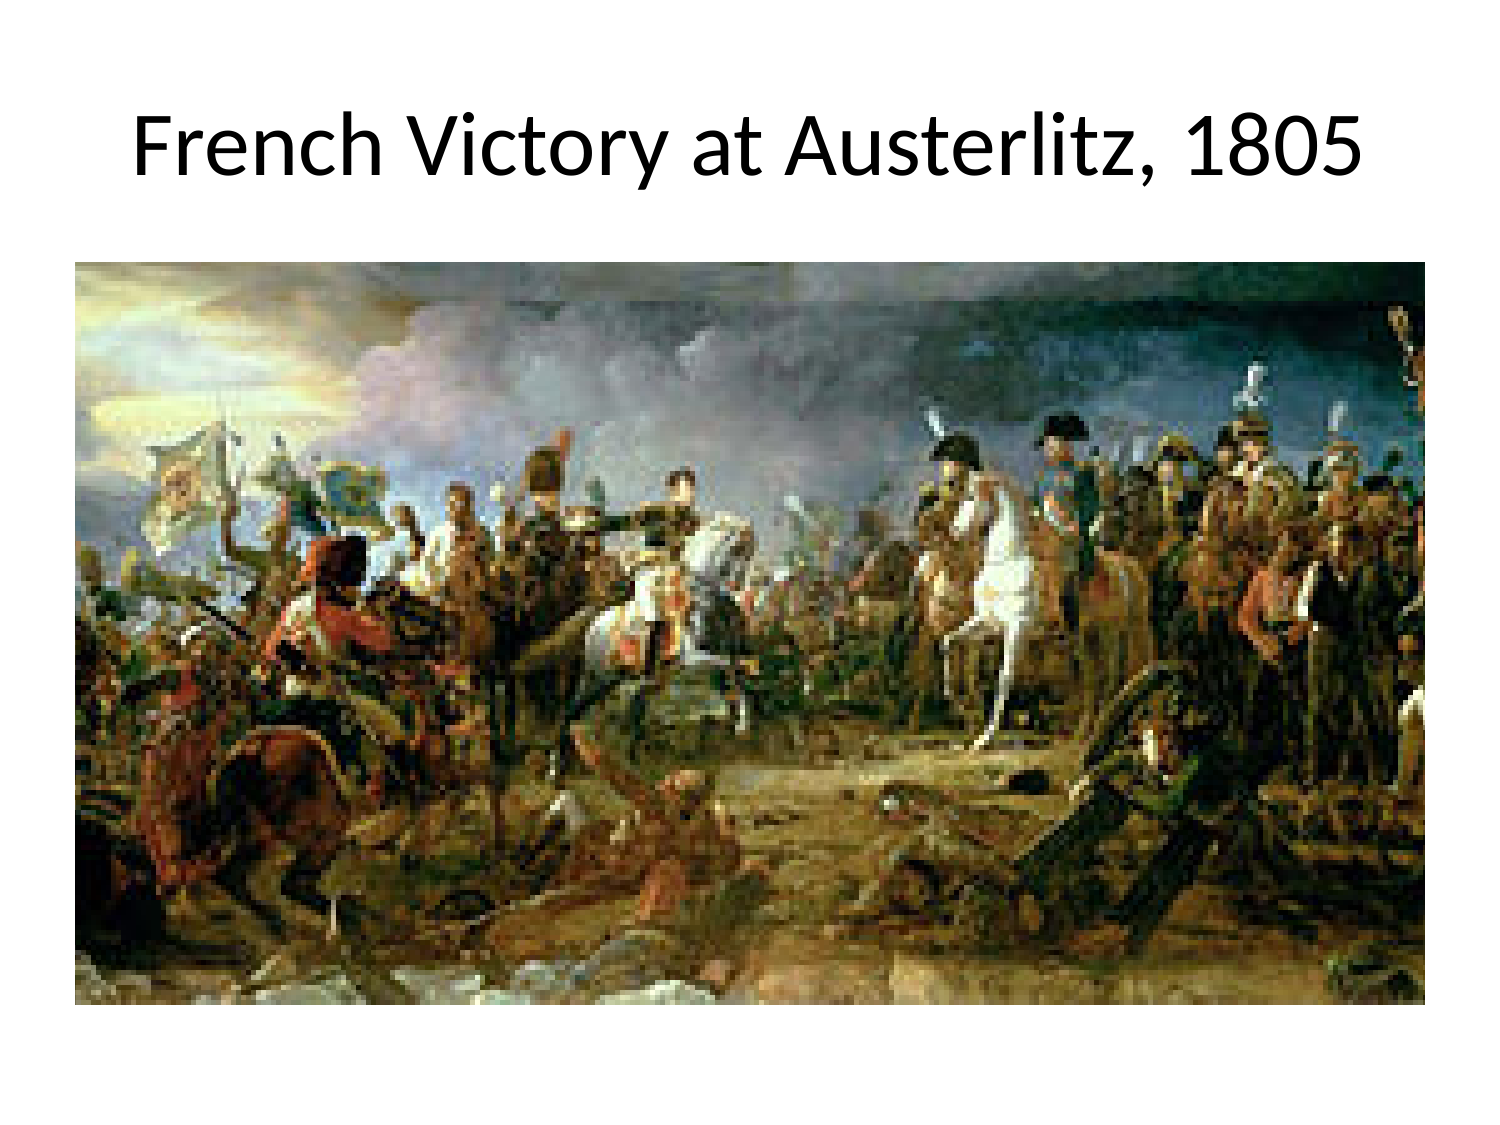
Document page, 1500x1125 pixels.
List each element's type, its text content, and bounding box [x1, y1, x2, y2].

title French Victory at Austerlitz, 1805 [75, 45, 1425, 233]
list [74, 262, 1426, 1006]
